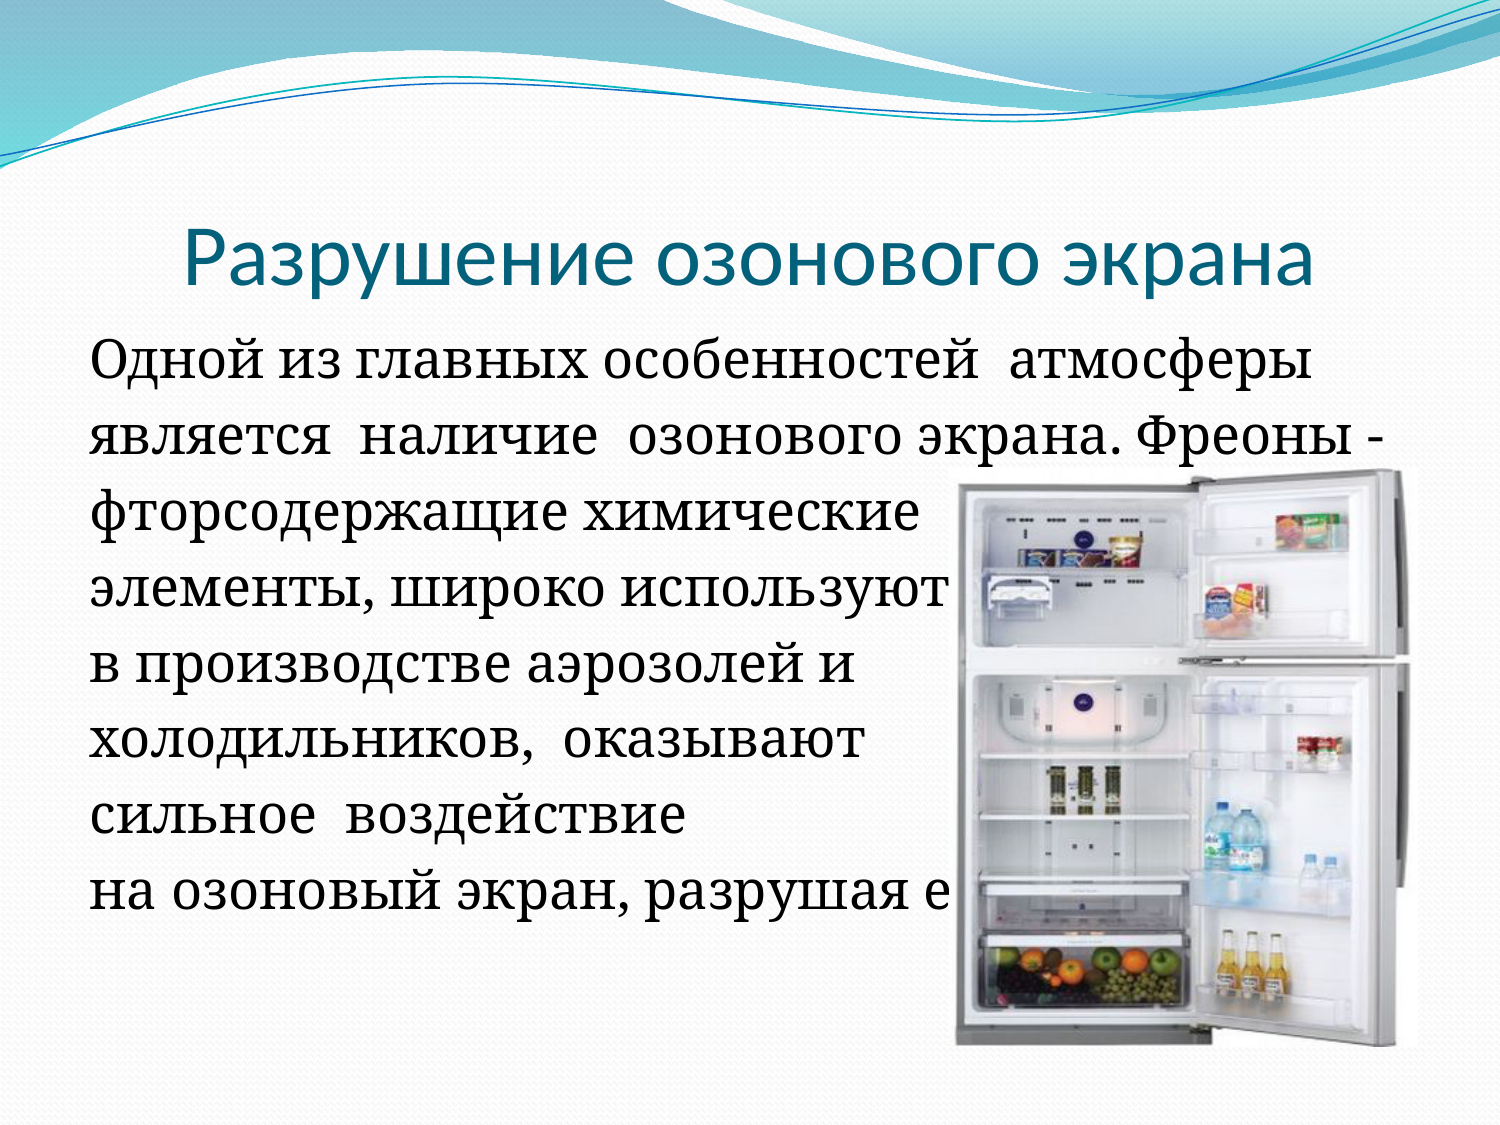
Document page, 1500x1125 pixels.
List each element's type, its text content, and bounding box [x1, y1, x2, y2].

title Разрушение озонового экрана [75, 115, 1425, 303]
list Одной из главных особенностей атмосферы является наличие озонового экрана. Фреоны - фторсодержащие химические элементы, широко используются в производстве аэрозолей и холодильников, оказывают сильное воздействие на озоновый экран, разрушая его. [75, 317, 1425, 1038]
picture [948, 468, 1419, 1048]
